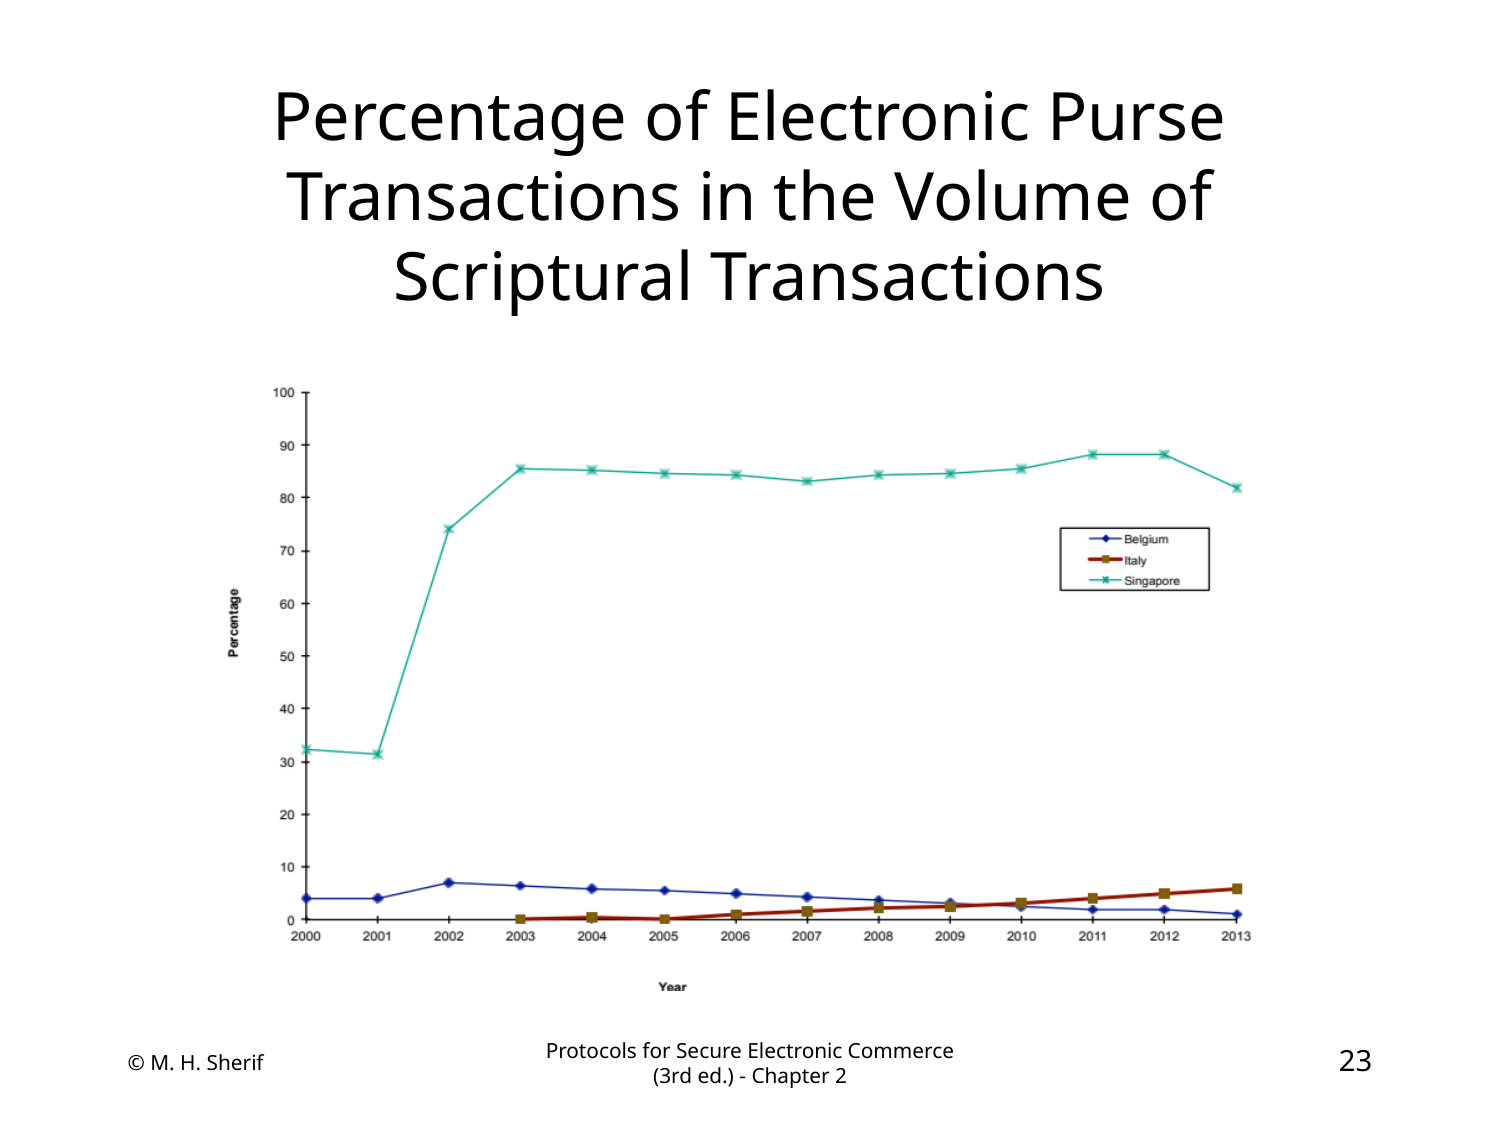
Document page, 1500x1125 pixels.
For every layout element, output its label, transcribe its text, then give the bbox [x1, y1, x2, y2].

title Percentage of Electronic Purse Transactions in the Volume of Scriptural Transactions [112, 99, 1388, 288]
slide_number 23 [1074, 1025, 1388, 1100]
footer Protocols for Secure Electronic Commerce (3rd ed.) - Chapter 2 [512, 1025, 988, 1100]
picture [187, 299, 1305, 991]
slide_number © M. H. Sherif [112, 1025, 425, 1100]
